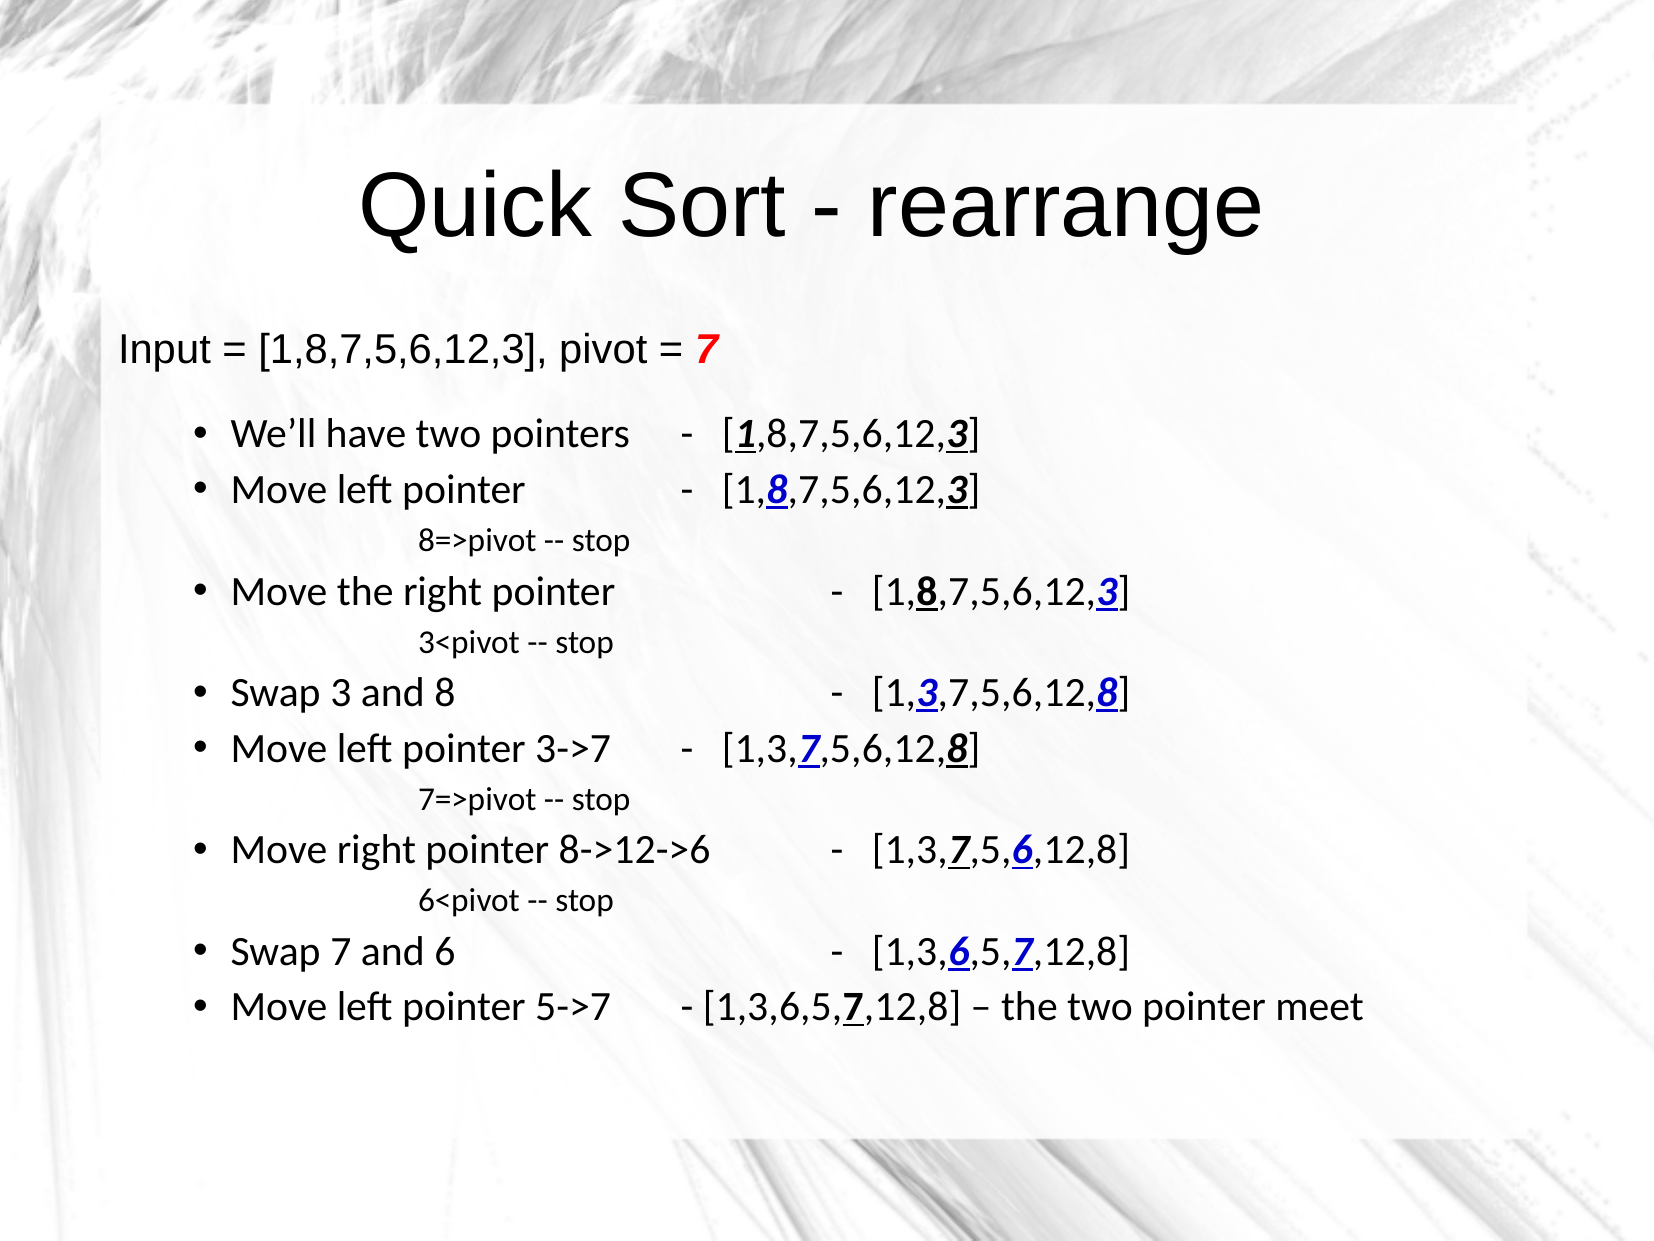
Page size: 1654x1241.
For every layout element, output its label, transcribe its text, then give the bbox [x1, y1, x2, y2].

picture [0, 0, 1654, 1241]
title Quick Sort - rearrange [118, 112, 1506, 281]
list Input = [1,8,7,5,6,12,3], pivot = 7 We’ll have two pointers - [1,8,7,5,6,12,3] Move left pointer - [1,8,7,5,6,12,3] 8=>pivot -- stop Move the right pointer - [1,8,7,5,6,12,3] 3<pivot -- stop Swap 3 and 8 - [1,3,7,5,6,12,8] Move left pointer 3->7 - [1,3,7,5,6,12,8] 7=>pivot -- stop Move right pointer 8->12->6 - [1,3,7,5,6,12,8] 6<pivot -- stop Swap 7 and 6 - [1,3,6,5,7,12,8] Move left pointer 5->7 - [1,3,6,5,7,12,8] – the two pointer meet [118, 319, 1571, 1109]
